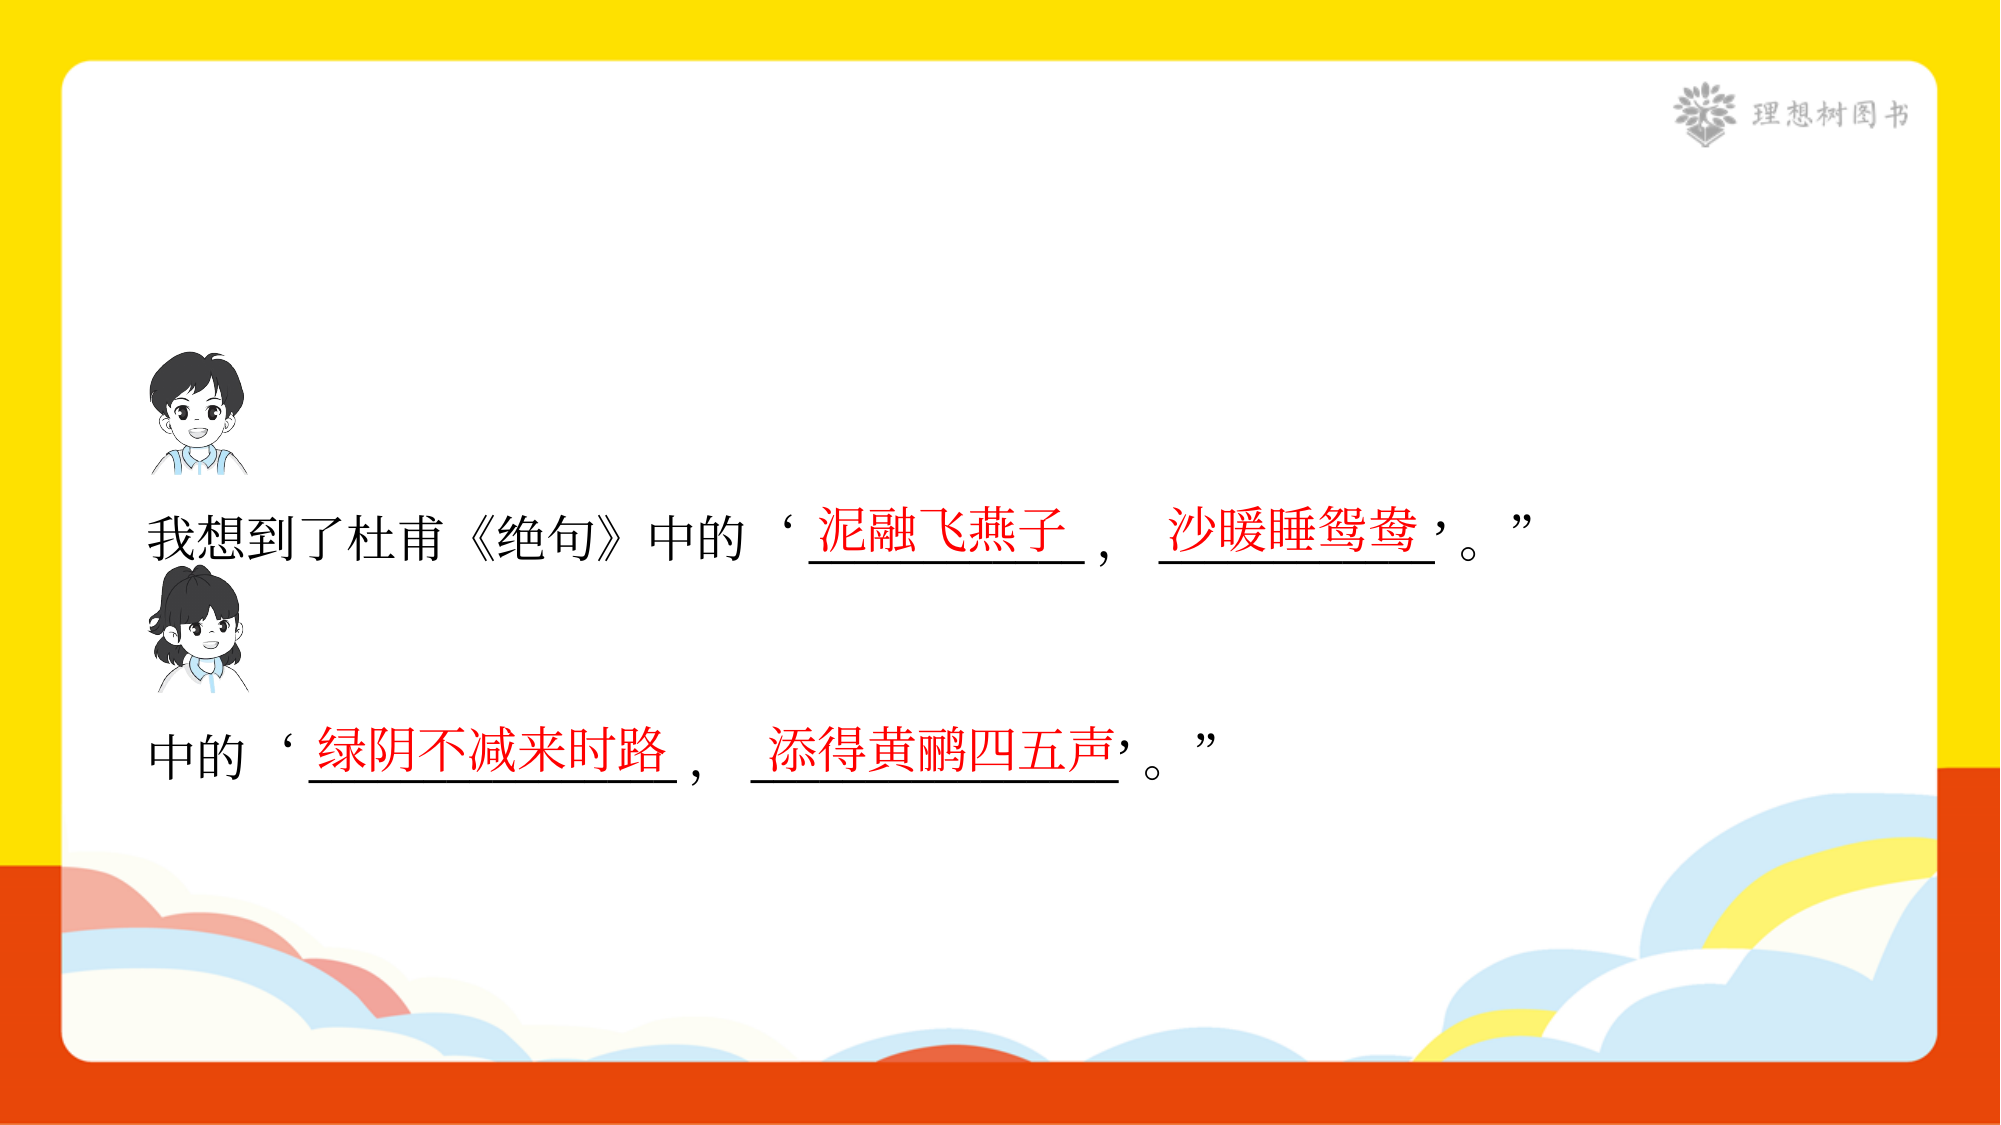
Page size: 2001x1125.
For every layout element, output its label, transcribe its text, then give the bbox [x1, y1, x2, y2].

text_box 沙暖睡鸳鸯 [1149, 471, 1436, 550]
text_box 绿阴不减来时路 [299, 690, 686, 769]
text_box 泥融飞燕子 [799, 471, 1086, 550]
text_box 添得黄鹂四五声 [749, 690, 1136, 769]
picture [0, 0, 2000, 1125]
text_box 小风：“燕子飞来飞去，忙着衔泥筑巢，沙子上成双成对的鸟儿在休憩， 我想到了杜甫《绝句》中的‘____________，____________’。” 小琳：“两只黄鹂在翠绿的柳树间婉转地歌唱，我想到了曾几《三衢道中》 中的‘________________，________________’。” [146, 351, 1851, 777]
